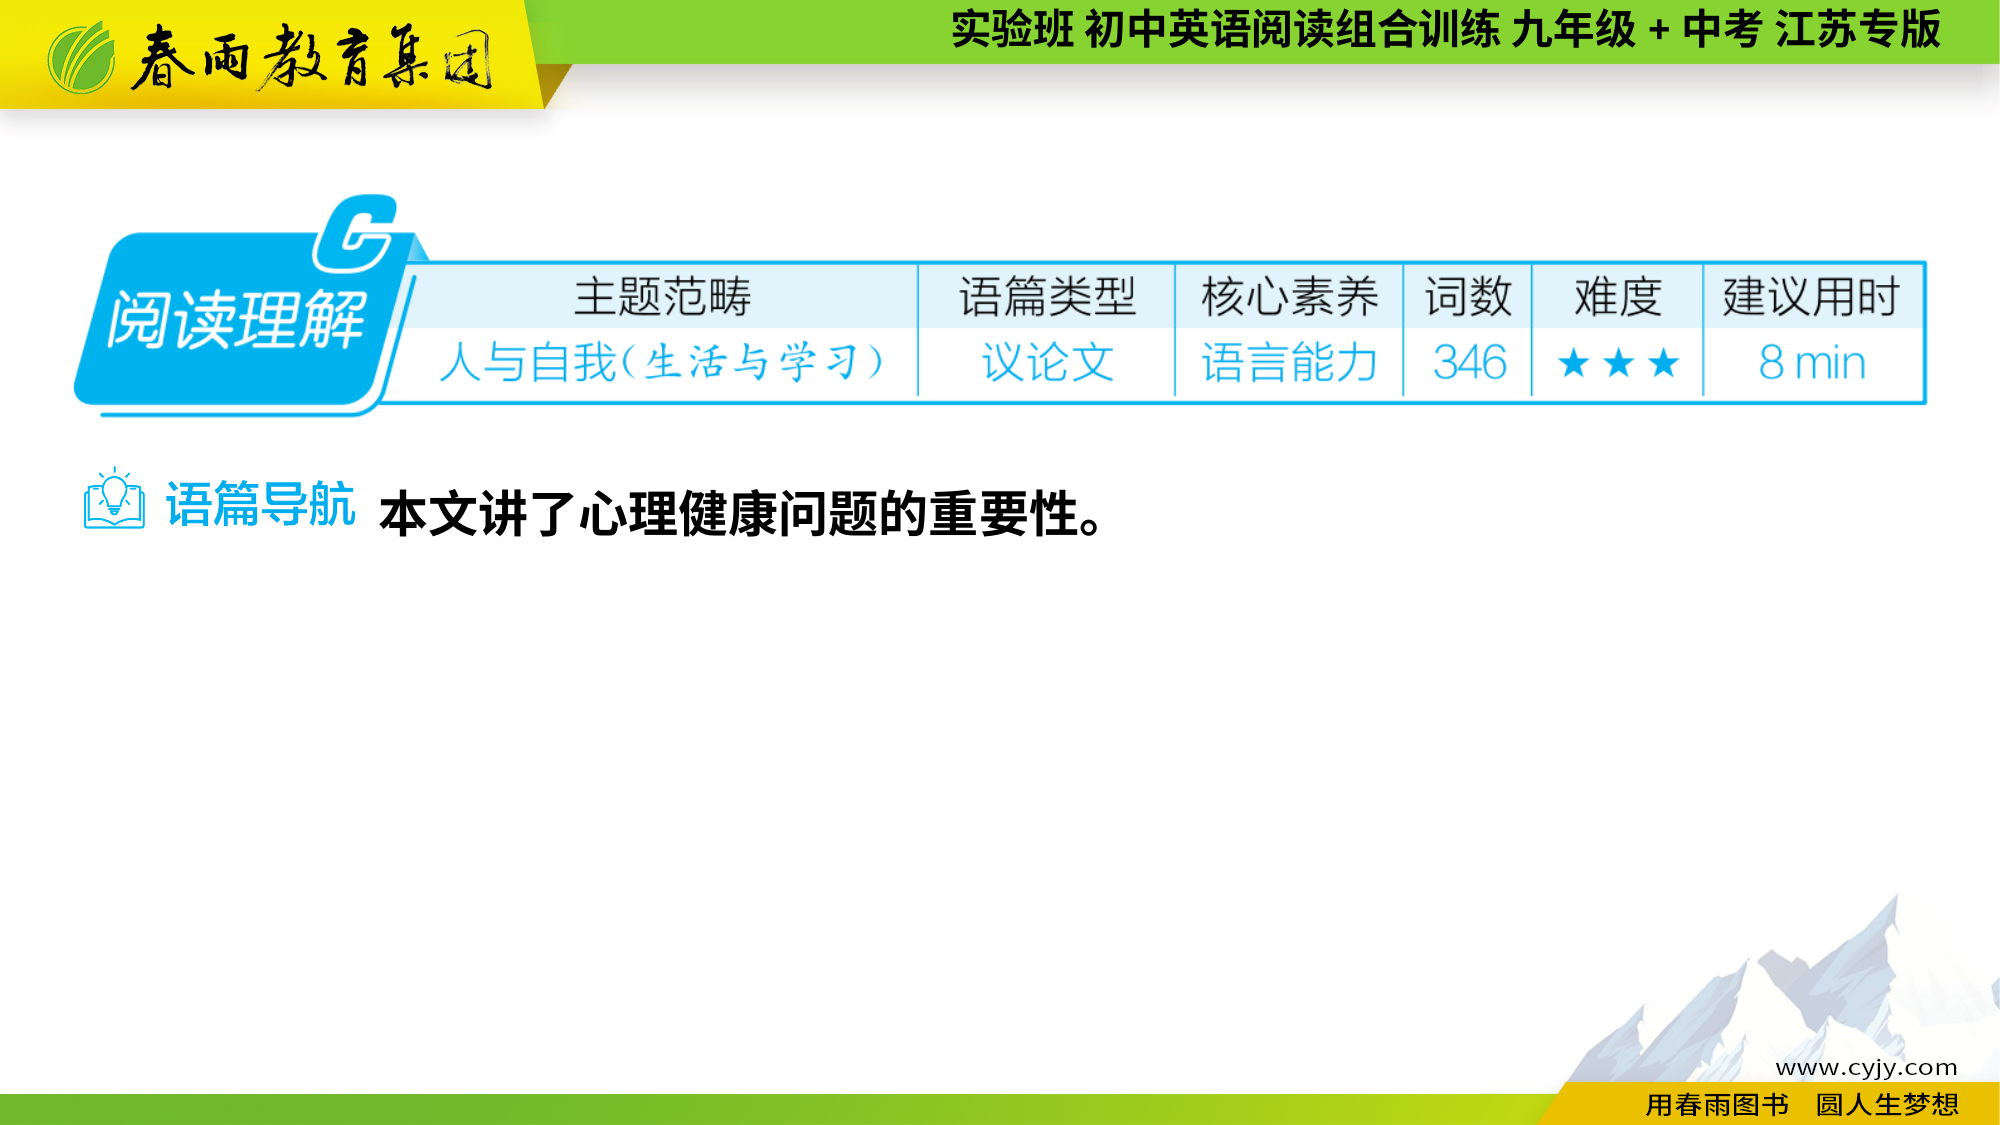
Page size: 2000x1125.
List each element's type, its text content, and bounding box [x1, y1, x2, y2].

list 本文讲了心理健康问题的重要性。 [59, 444, 1944, 540]
picture [0, 0, 2000, 1125]
